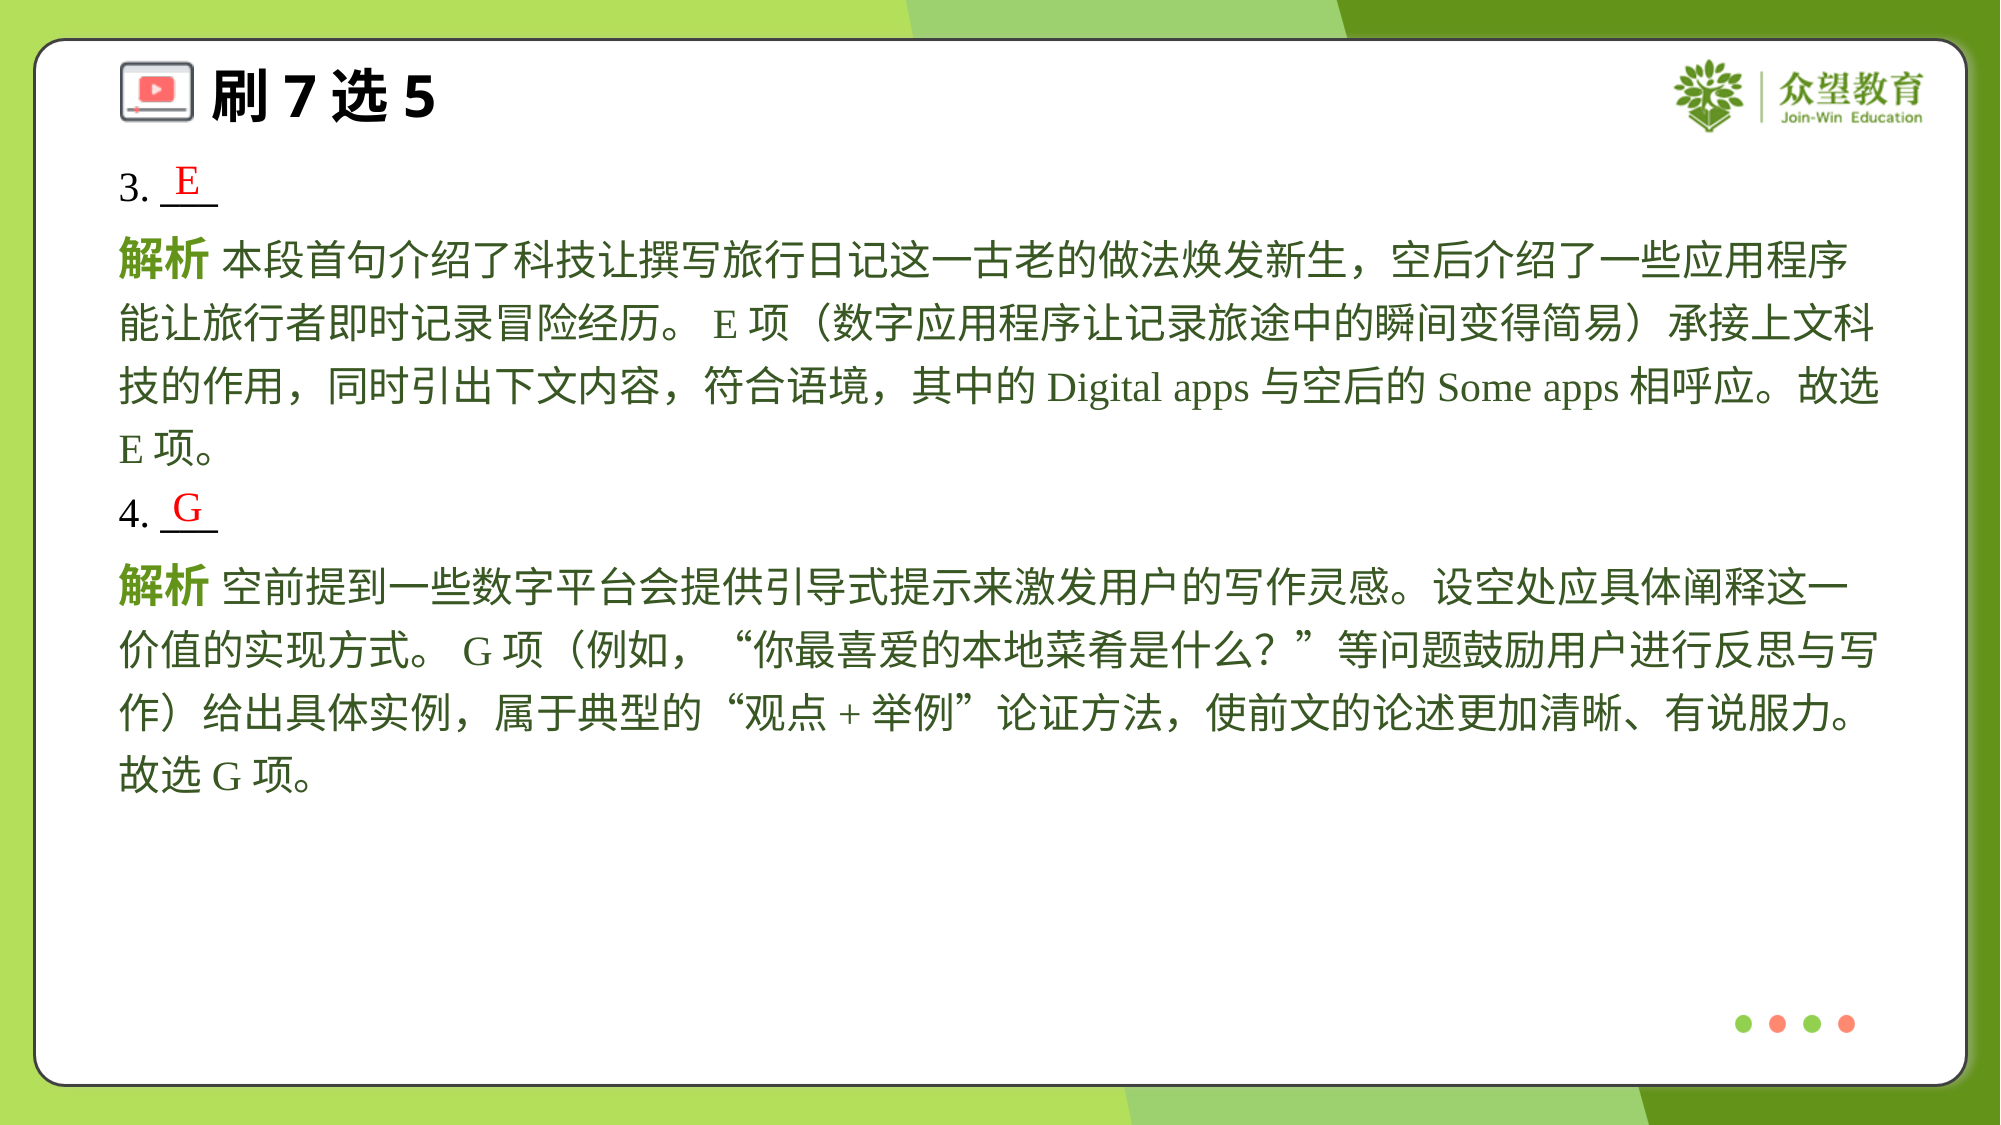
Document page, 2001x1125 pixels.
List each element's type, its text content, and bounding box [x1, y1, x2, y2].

text_box 4. ___ [118, 473, 1883, 531]
text_box E [170, 140, 205, 199]
text_box G [167, 467, 208, 525]
picture [0, 0, 2000, 1125]
text_box 解析 空前提到一些数字平台会提供引导式提示来激发用户的写作灵感。设空处应具体阐释这一价值的实现方式。G项（例如，“你最喜爱的本地菜肴是什么？”等问题鼓励用户进行反思与写作）给出具体实例，属于典型的“观点+举例”论证方法，使前文的论述更加清晰、有说服力。故选G项。 [118, 542, 1883, 732]
text_box 3. ___ [118, 146, 1883, 204]
text_box 解析 本段首句介绍了科技让撰写旅行日记这一古老的做法焕发新生，空后介绍了一些应用程序能让旅行者即时记录冒险经历。E项（数字应用程序让记录旅途中的瞬间变得简易）承接上文科技的作用，同时引出下文内容，符合语境，其中的Digital apps与空后的Some apps相呼应。故选E项。 [118, 215, 1883, 468]
